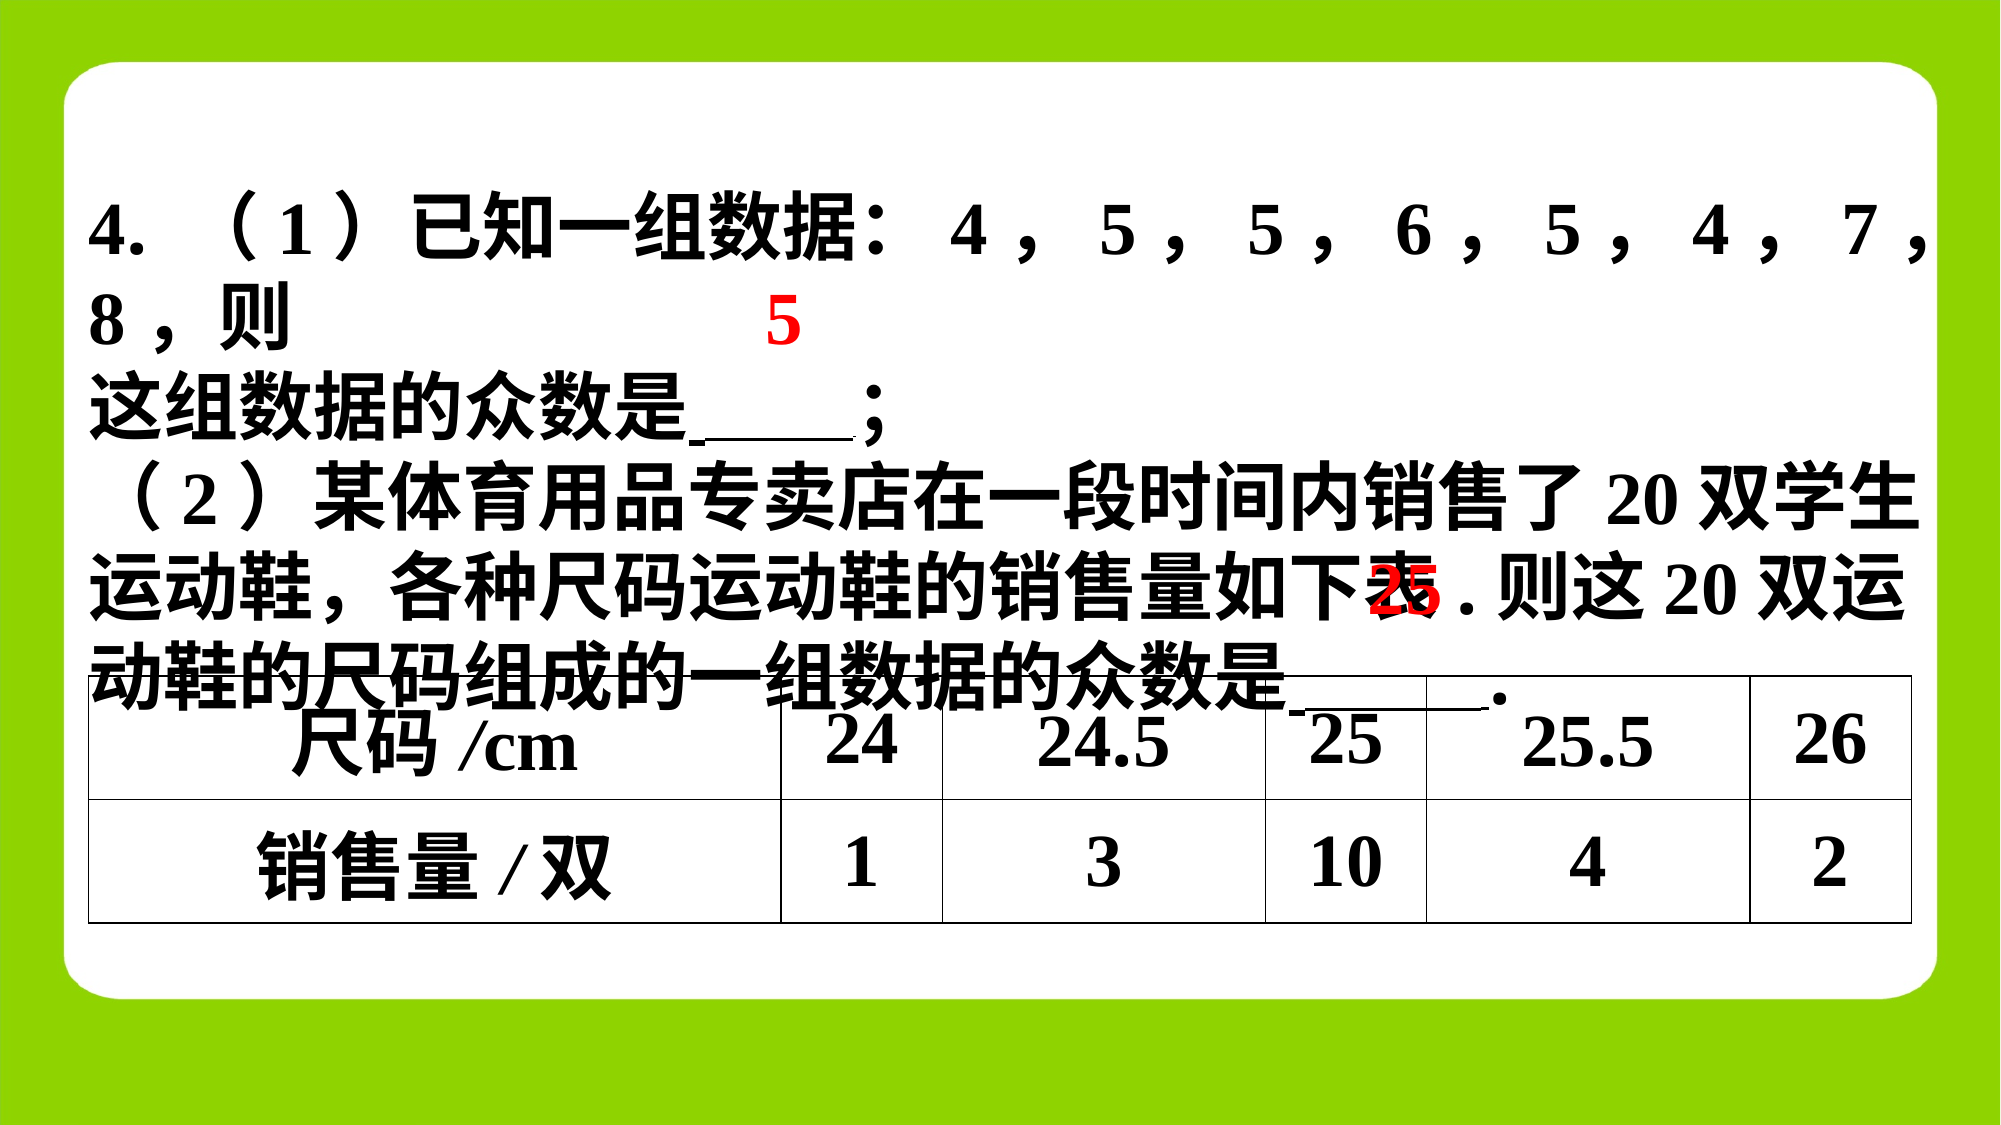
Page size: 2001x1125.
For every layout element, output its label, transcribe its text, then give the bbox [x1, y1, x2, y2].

text_box 5 [751, 262, 894, 368]
text_box 25 [1353, 532, 1534, 638]
table_header 25.5 [1427, 677, 1749, 799]
table_header 26 [1751, 677, 1911, 799]
text_box 4. （1）已知一组数据：4，5，5，6，5，4，7，8，则 这组数据的众数是 ⁠； （2）某体育用品专卖店在一段时间内销售了20双学生 运动鞋，各种尺码运动鞋的销售量如下表.则这20双运 动鞋的尺码组成的一组数据的众数是 ⁠. [88, 179, 1974, 635]
table_cell 1 [782, 800, 942, 922]
table_header 24 [782, 677, 942, 799]
table_cell 3 [943, 800, 1265, 922]
table_header 尺码/cm [89, 677, 780, 799]
table_header 24.5 [943, 677, 1265, 799]
table_cell 4 [1427, 800, 1749, 922]
table_cell 10 [1266, 800, 1426, 922]
table_header 25 [1266, 677, 1426, 799]
picture [0, 0, 2001, 1125]
table_cell 2 [1751, 800, 1911, 922]
table_cell 销售量/双 [89, 800, 780, 922]
